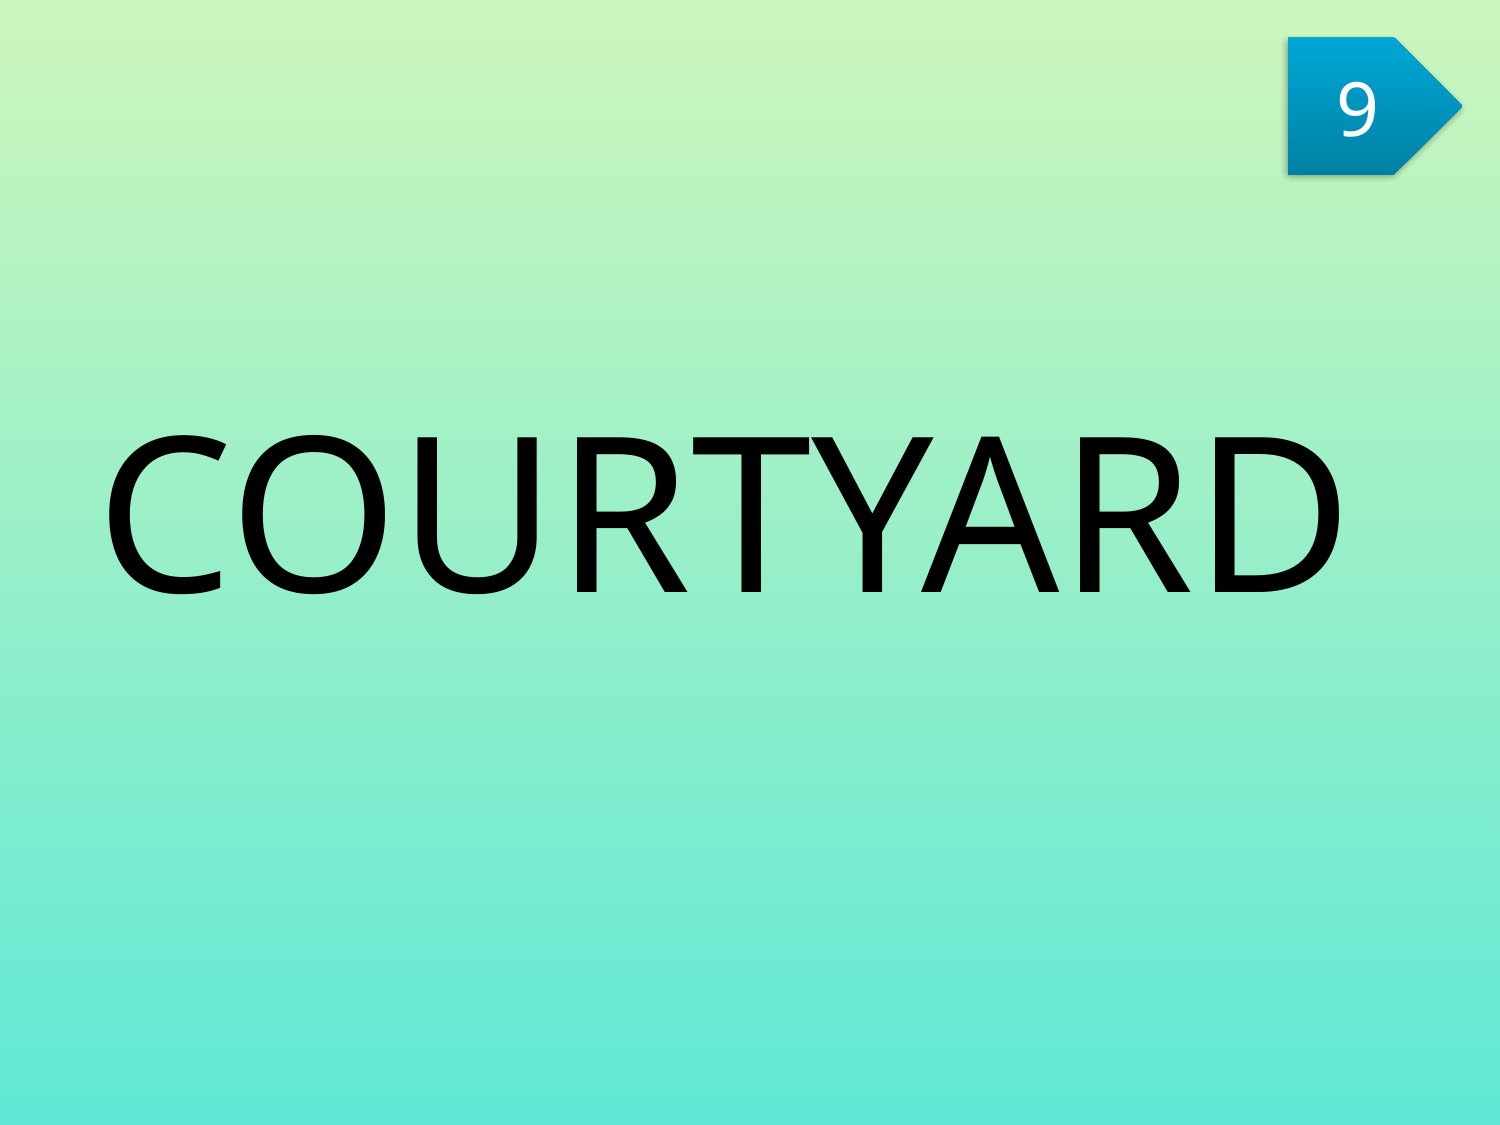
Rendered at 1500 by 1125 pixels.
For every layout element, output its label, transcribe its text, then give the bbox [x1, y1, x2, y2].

text_box 9 [1287, 37, 1463, 175]
title COURTYARD [50, 412, 1400, 600]
